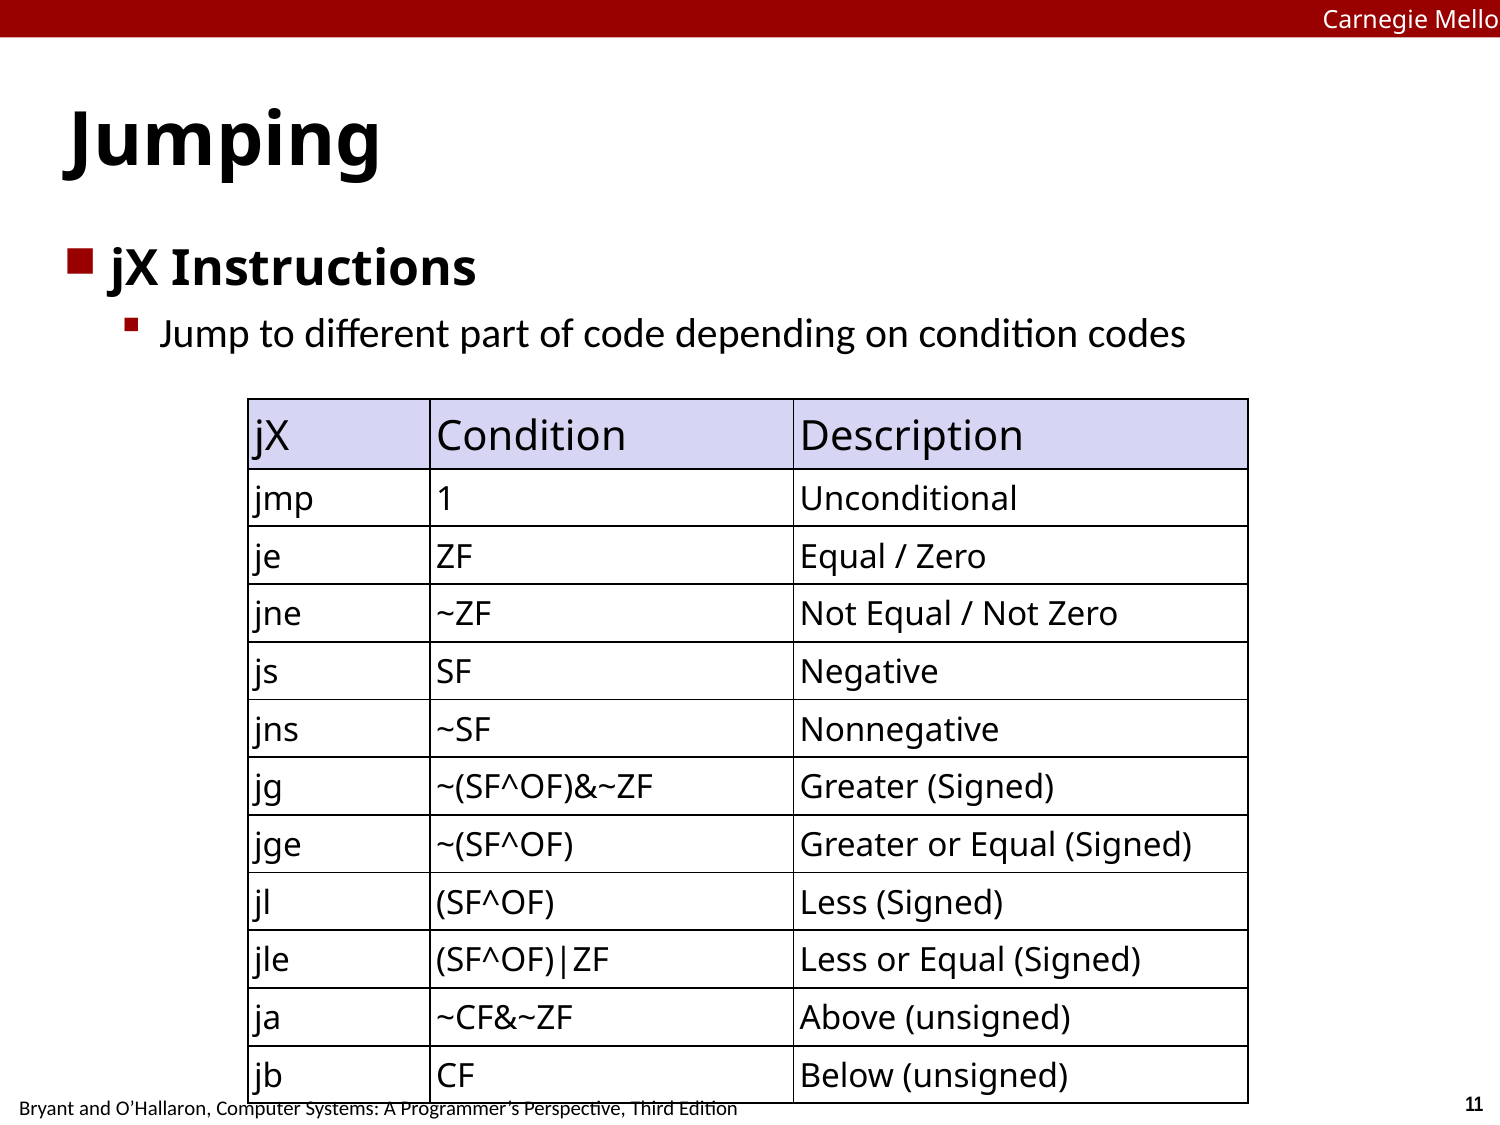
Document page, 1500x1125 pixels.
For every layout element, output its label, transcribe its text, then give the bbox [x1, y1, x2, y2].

table_cell je [249, 527, 429, 583]
table_cell ~(SF^OF)&~ZF [431, 758, 793, 814]
table_cell Less or Equal (Signed) [794, 931, 1247, 987]
table_cell (SF^OF)|ZF [431, 931, 793, 987]
table_cell ~CF&~ZF [431, 989, 793, 1045]
table_header jX [249, 400, 429, 468]
table_cell Not Equal / Not Zero [794, 585, 1247, 641]
table_cell CF [431, 1047, 793, 1102]
table_cell Greater (Signed) [794, 758, 1247, 814]
table_cell jmp [249, 470, 429, 525]
list jX Instructions Jump to different part of code depending on condition codes [62, 228, 1438, 372]
table_cell jl [249, 873, 429, 929]
table_cell ZF [431, 527, 793, 583]
table_cell Above (unsigned) [794, 989, 1247, 1045]
table_cell Less (Signed) [794, 873, 1247, 929]
table_cell jb [249, 1047, 429, 1102]
table_cell SF [431, 643, 793, 699]
table_cell Unconditional [794, 470, 1247, 525]
table_cell 1 [431, 470, 793, 525]
table_cell ~ZF [431, 585, 793, 641]
table_cell jge [249, 816, 429, 872]
title Jumping [62, 41, 1438, 228]
table_header Description [794, 400, 1247, 468]
table_cell jns [249, 700, 429, 756]
table_cell Below (unsigned) [794, 1047, 1247, 1102]
table_cell Nonnegative [794, 700, 1247, 756]
table_header Condition [431, 400, 793, 468]
table_cell (SF^OF) [431, 873, 793, 929]
text_box Carnegie Mellon [1322, 3, 1500, 33]
table_cell ~SF [431, 700, 793, 756]
table_cell jne [249, 585, 429, 641]
table_cell ~(SF^OF) [431, 816, 793, 872]
table_cell ja [249, 989, 429, 1045]
table_cell Equal / Zero [794, 527, 1247, 583]
text_box [0, 0, 1500, 38]
table_cell js [249, 643, 429, 699]
table_cell jle [249, 931, 429, 987]
table_cell Greater or Equal (Signed) [794, 816, 1247, 872]
table_cell Negative [794, 643, 1247, 699]
table_cell jg [249, 758, 429, 814]
